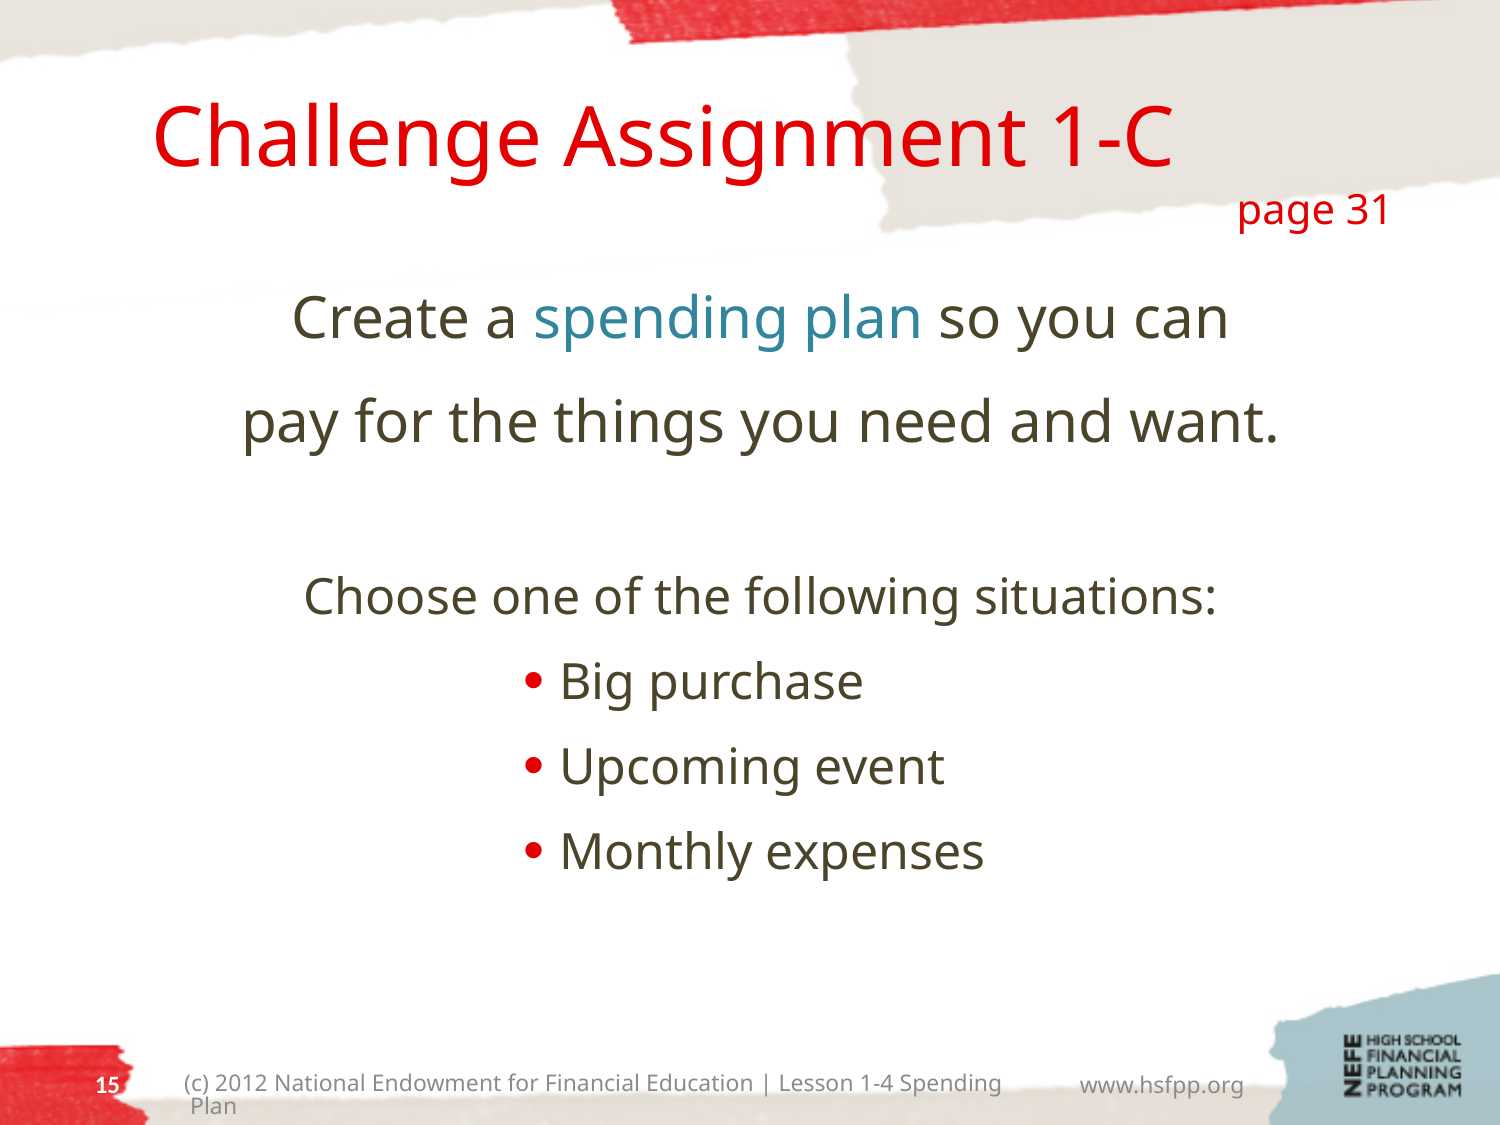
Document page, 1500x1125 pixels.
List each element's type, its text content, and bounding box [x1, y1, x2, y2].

list Create a spending plan so you can pay for the things you need and want. Choose one of the following situations: Big purchase Upcoming event Monthly expenses [169, 237, 1353, 973]
title Challenge Assignment 1-C page 31 [75, 78, 1394, 238]
footer (c) 2012 National Endowment for Financial Education | Lesson 1-4 Spending Plan [169, 1042, 1024, 1125]
slide_number 14 [75, 1042, 141, 1125]
slide_number www.hsfpp.org [1024, 1042, 1260, 1125]
picture [0, 0, 1500, 1125]
